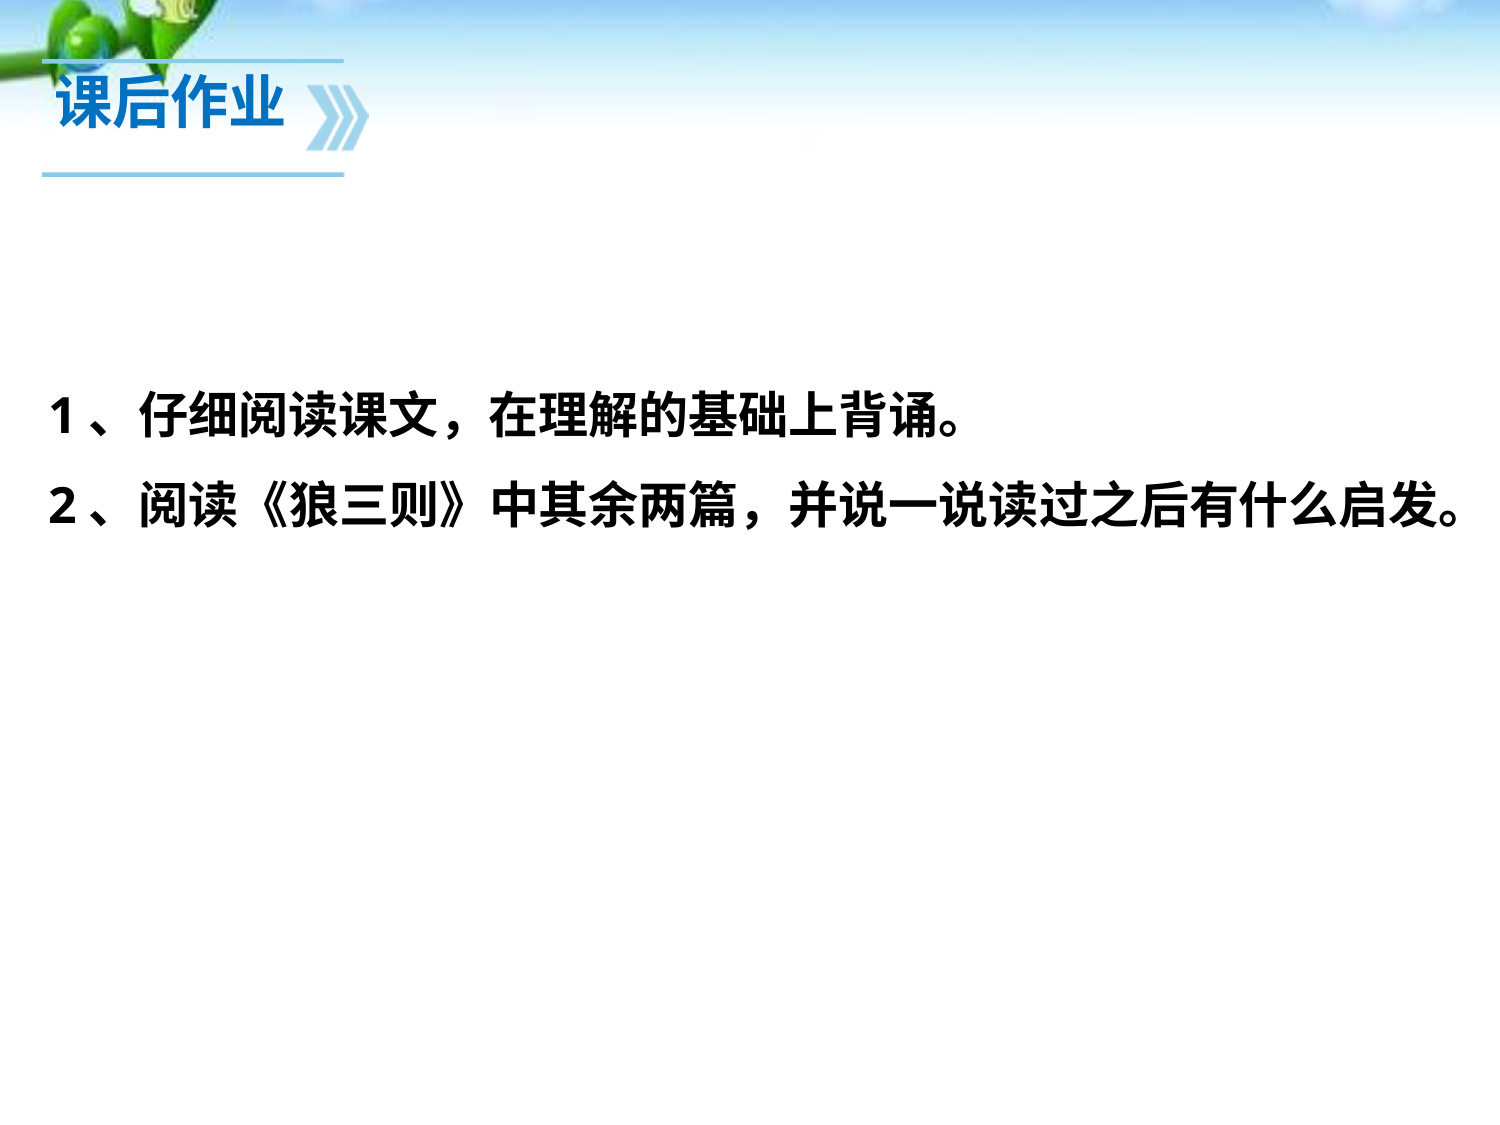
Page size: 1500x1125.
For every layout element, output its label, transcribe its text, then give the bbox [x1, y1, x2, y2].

text_box 1、仔细阅读课文，在理解的基础上背诵。 2、阅读《狼三则》中其余两篇，并说一说读过之后有什么启发。 [33, 346, 1492, 541]
picture [0, 0, 1500, 1125]
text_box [29, 57, 369, 177]
